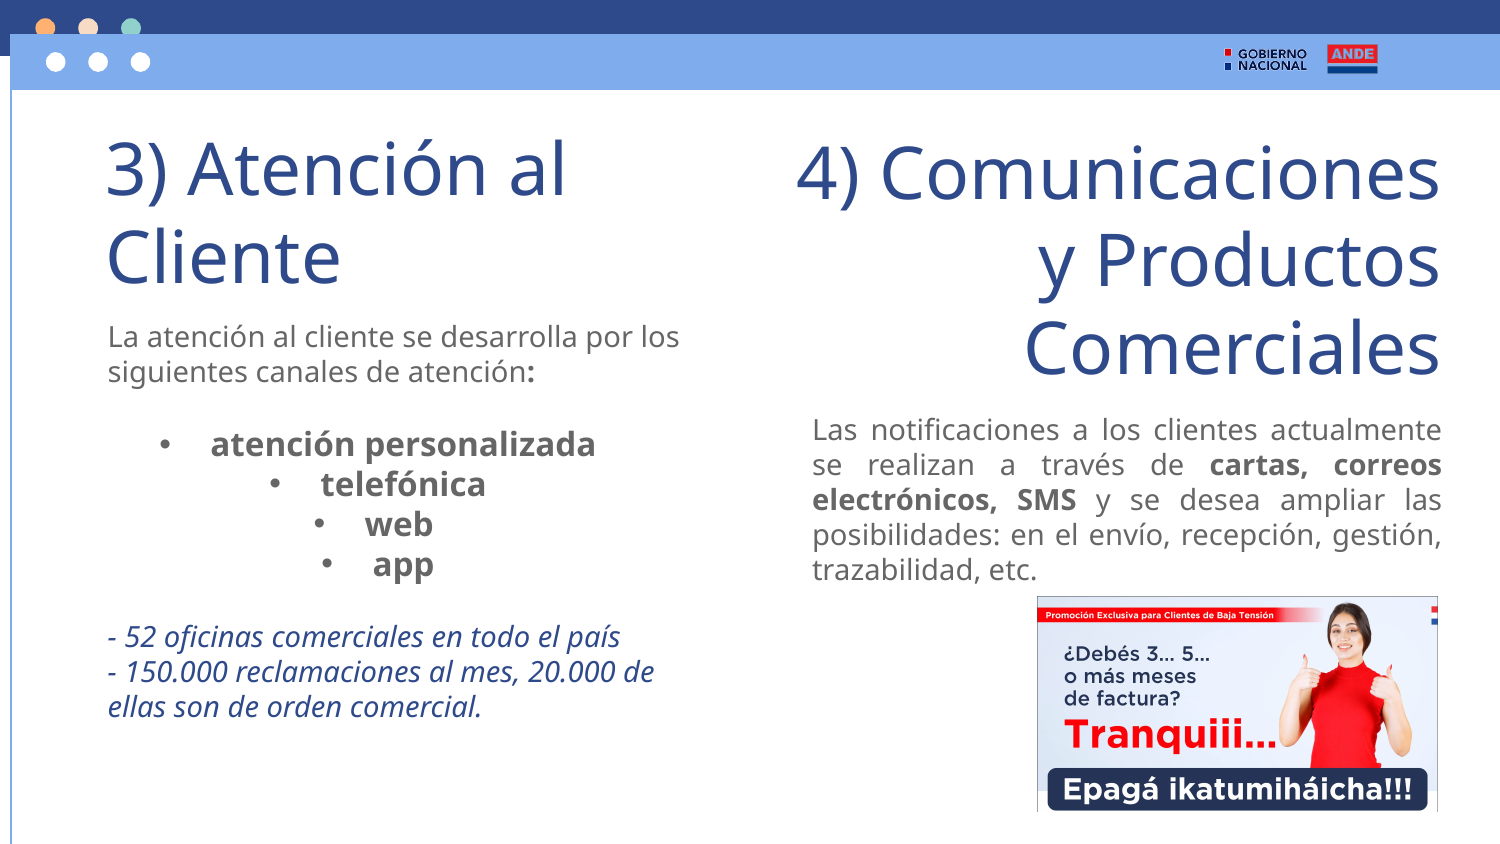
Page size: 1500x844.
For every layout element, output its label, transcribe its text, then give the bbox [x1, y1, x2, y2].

text_box 4) Comunicaciones y Productos Comerciales [749, 264, 1458, 404]
subtitle La atención al cliente se desarrolla por los siguientes canales de atención: atención personalizada telefónica web app - 52 oficinas comerciales en todo el país - 150.000 reclamaciones al mes, 20.000 de ellas son de orden comercial. [17, 303, 715, 549]
text_box Las notificaciones a los clientes actualmente se realizan a través de cartas, correos electrónicos, SMS y se desea ampliar las posibilidades: en el envío, recepción, gestión, trazabilidad, etc. [797, 404, 1458, 594]
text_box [1222, 31, 1378, 83]
title 3) Atención al Cliente [89, 173, 739, 313]
picture [1036, 595, 1439, 812]
